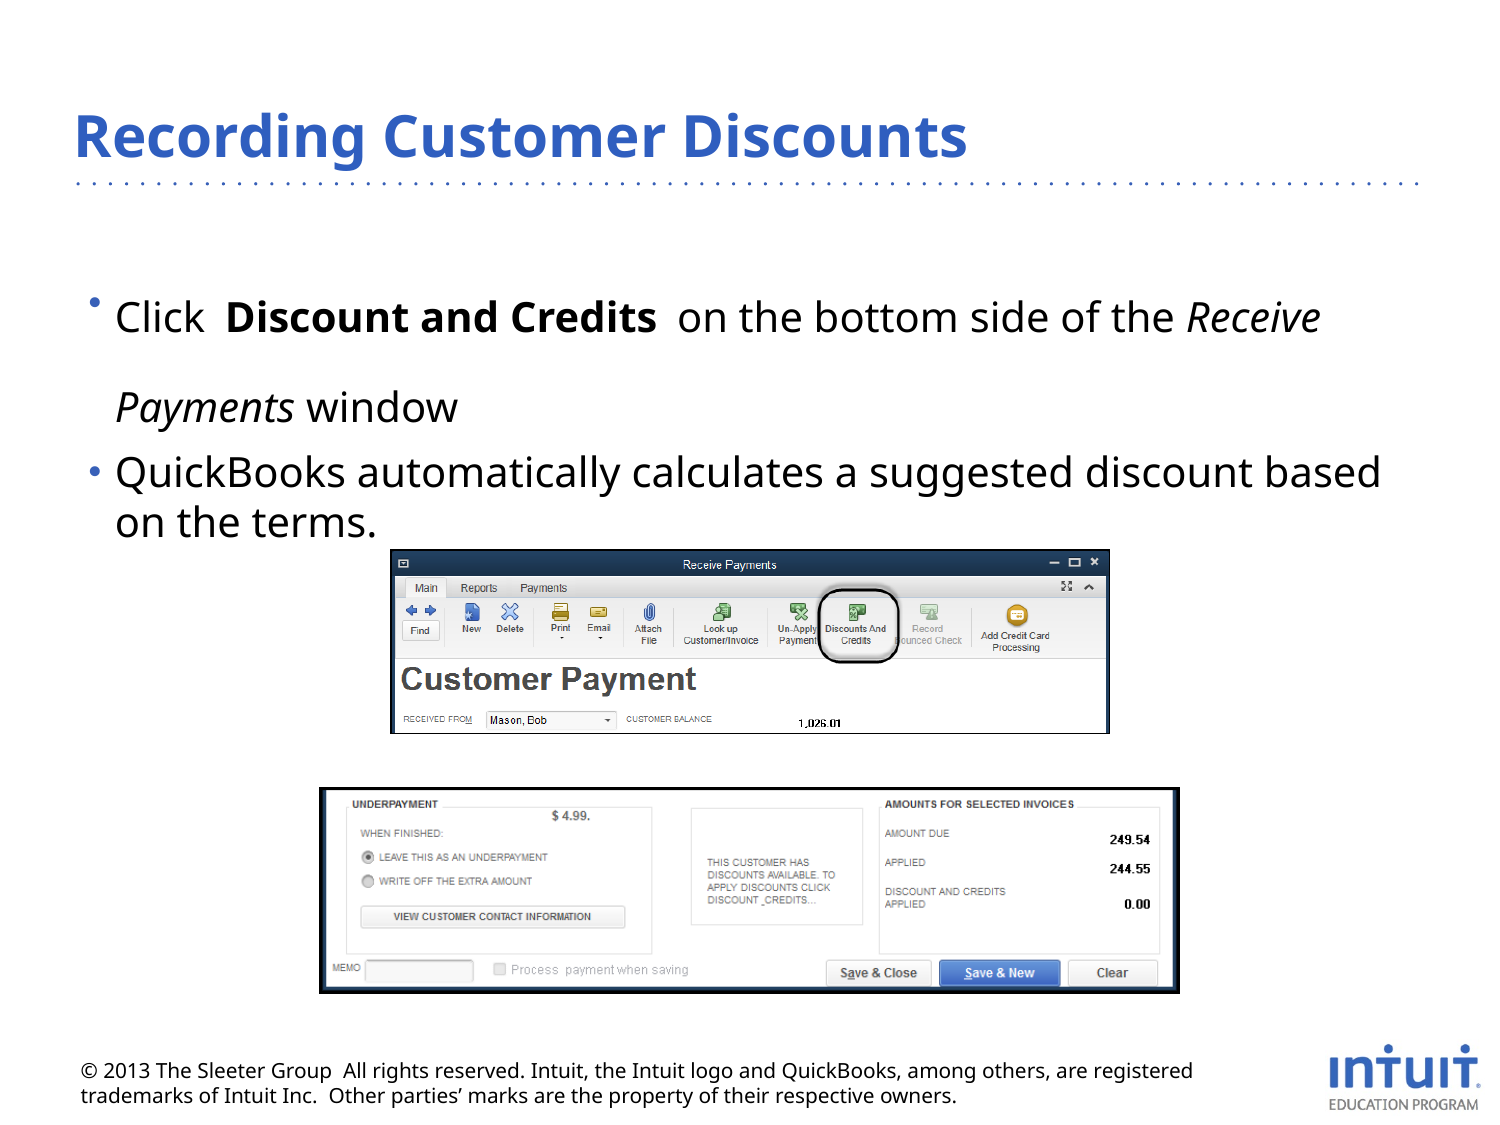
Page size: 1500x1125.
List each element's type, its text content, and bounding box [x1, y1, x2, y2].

picture [1325, 1039, 1485, 1116]
list Click Discount and Credits on the bottom side of the Receive Payments window QuickBooks automatically calculates a suggested discount based on the terms. [87, 249, 1425, 938]
picture [389, 549, 1110, 734]
title Recording Customer Discounts [73, 62, 1424, 169]
picture [319, 787, 1181, 995]
